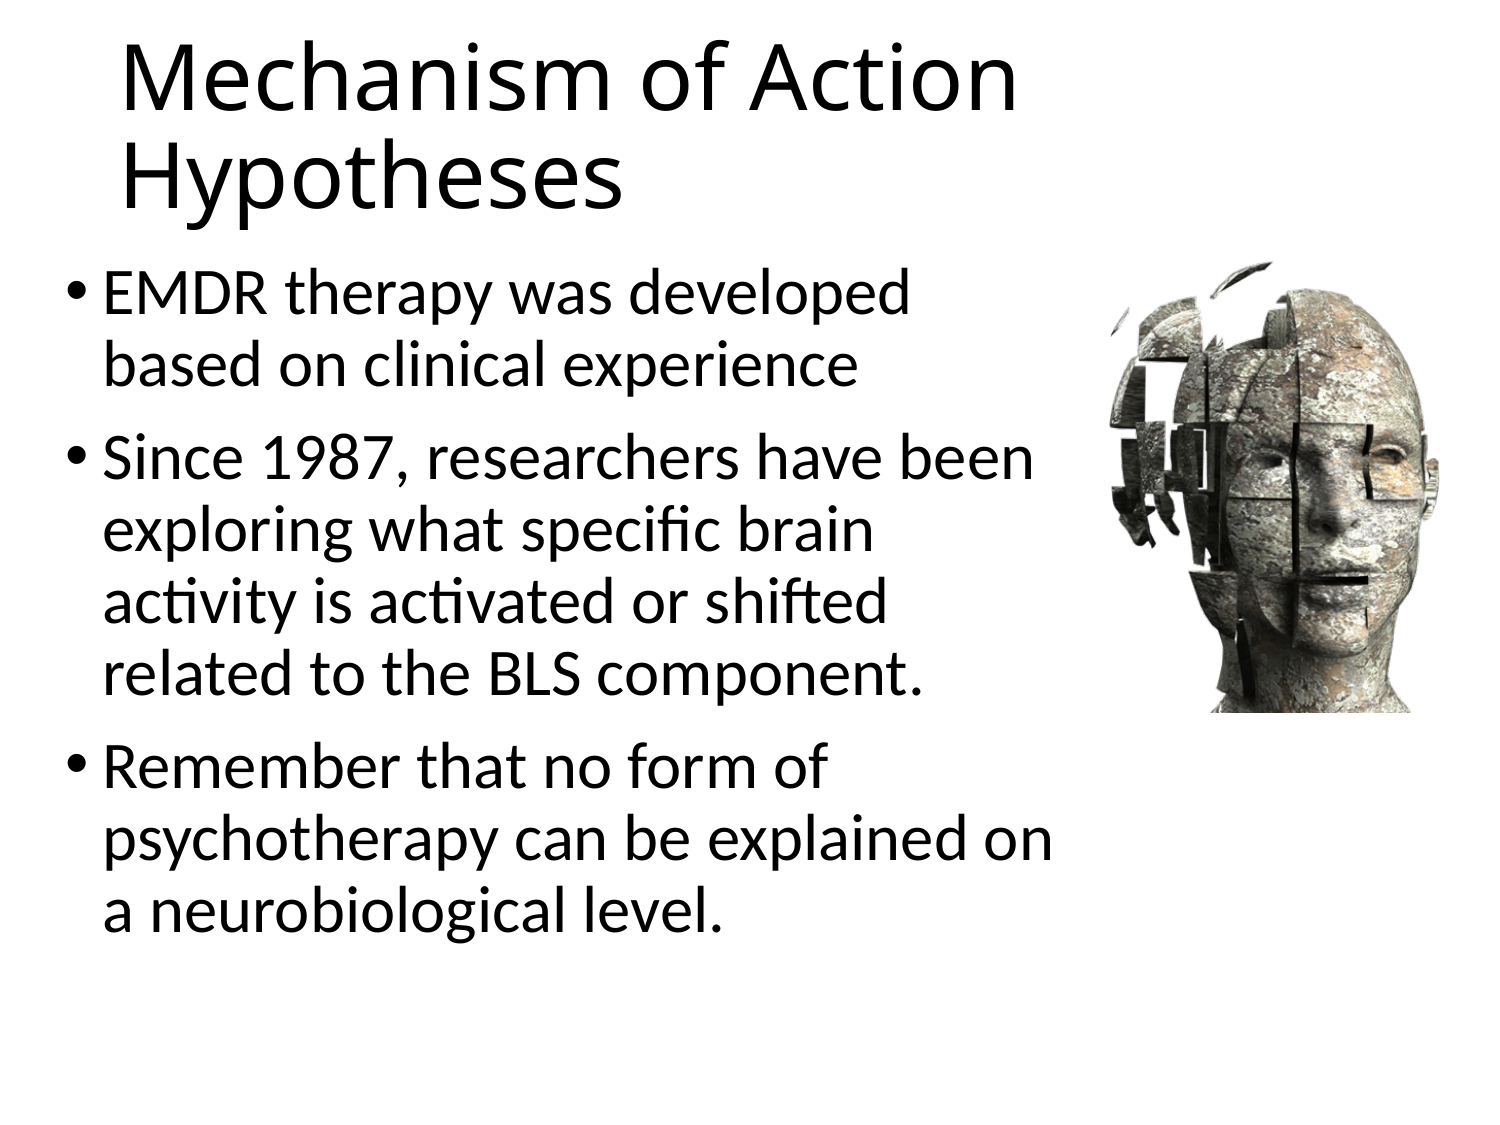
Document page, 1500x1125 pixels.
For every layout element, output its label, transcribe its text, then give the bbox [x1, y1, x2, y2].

list EMDR therapy was developed based on clinical experience Since 1987, researchers have been exploring what specific brain activity is activated or shifted related to the BLS component. Remember that no form of psychotherapy can be explained on a neurobiological level. [50, 249, 1100, 1088]
picture [1037, 249, 1500, 713]
title Mechanism of Action Hypotheses [103, 59, 1397, 200]
